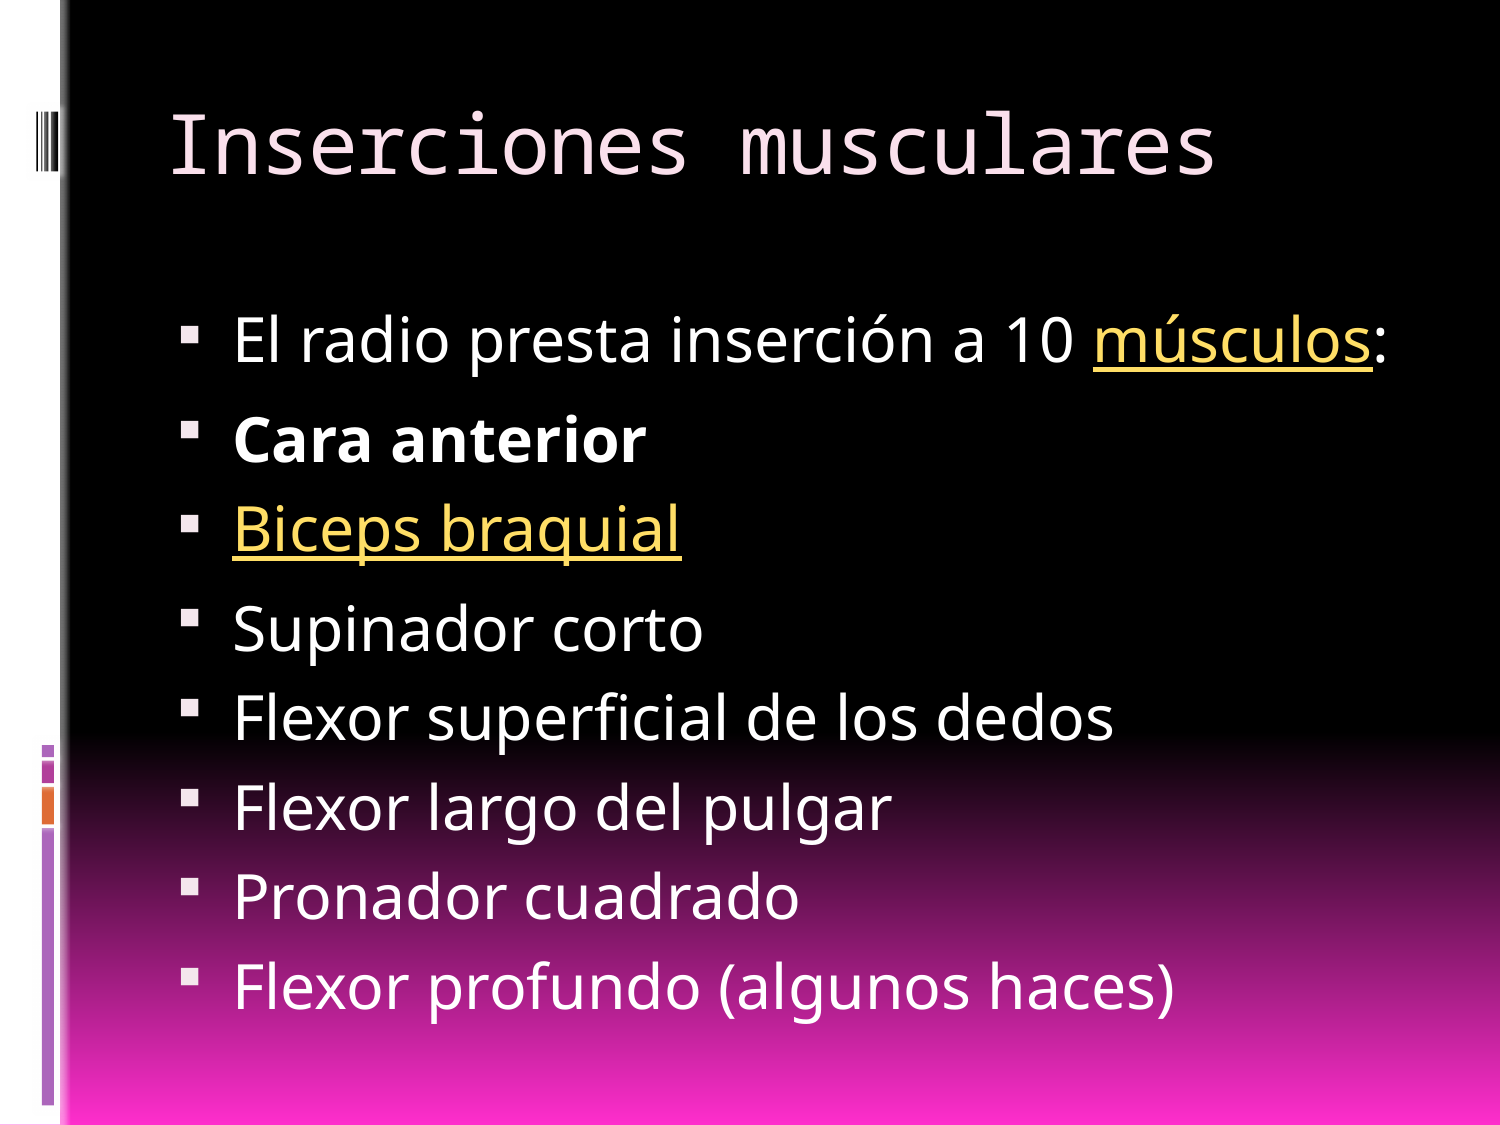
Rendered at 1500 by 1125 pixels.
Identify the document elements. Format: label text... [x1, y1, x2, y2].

title Inserciones musculares [150, 83, 1425, 234]
list El radio presta inserción a 10 músculos: Cara anterior Biceps braquial Supinador corto Flexor superficial de los dedos Flexor largo del pulgar Pronador cuadrado Flexor profundo (algunos haces) [150, 292, 1425, 1043]
